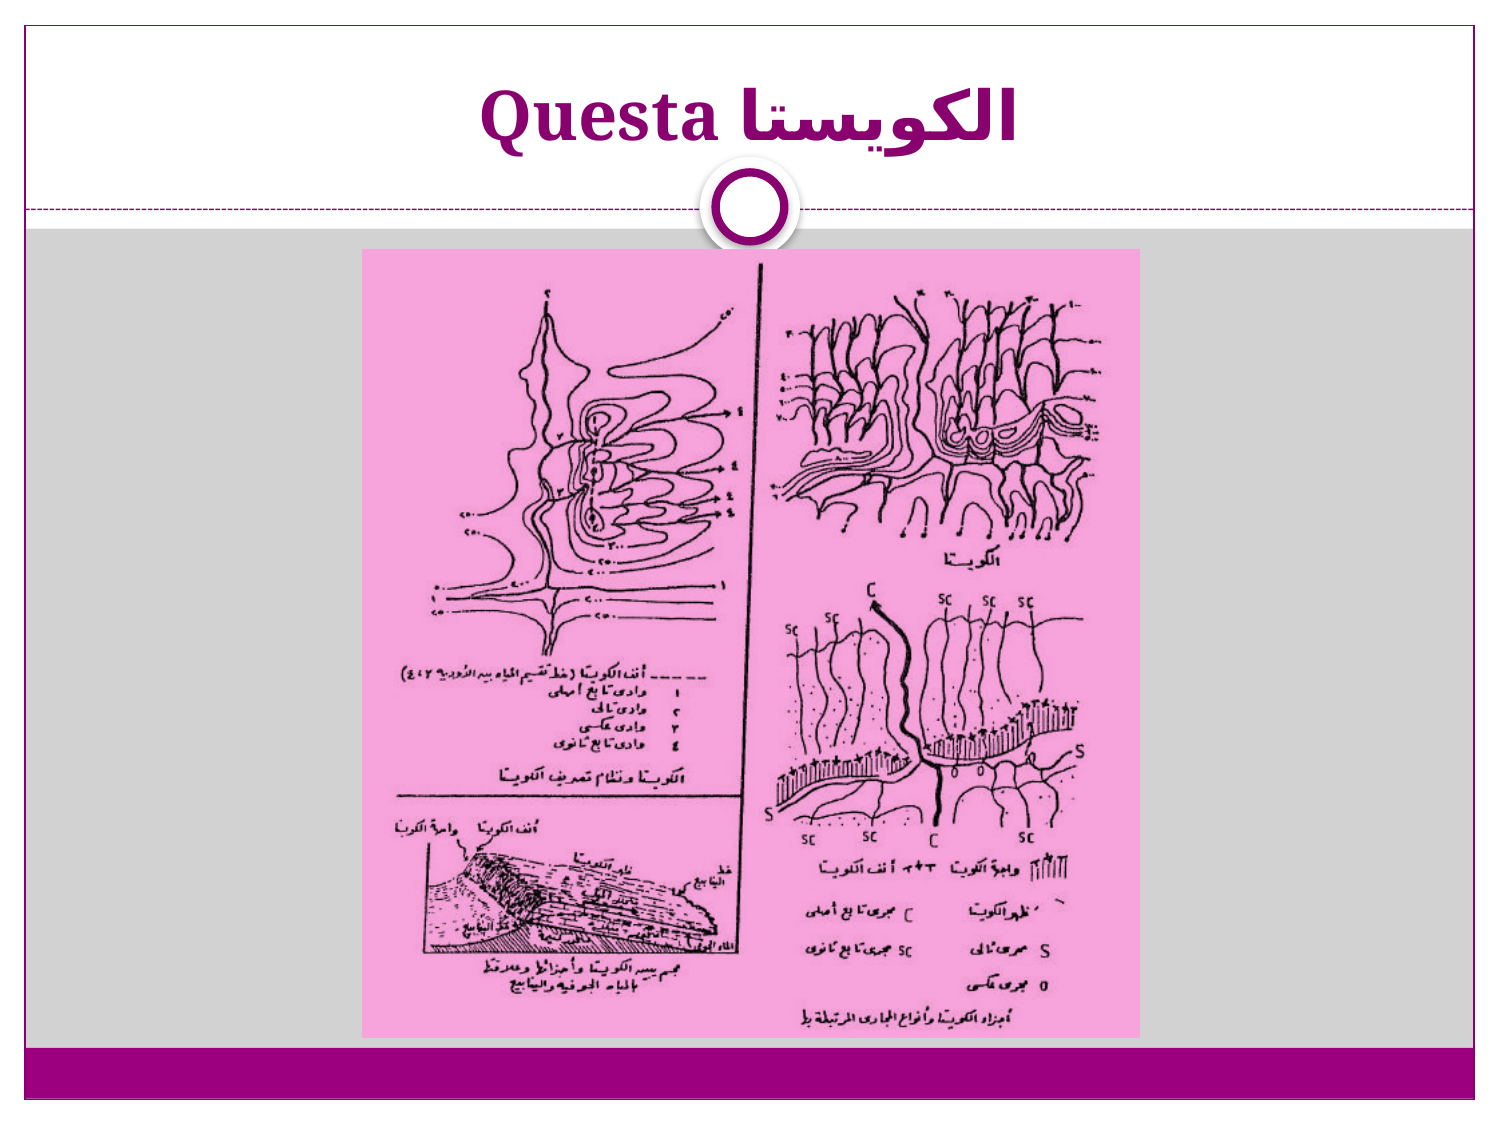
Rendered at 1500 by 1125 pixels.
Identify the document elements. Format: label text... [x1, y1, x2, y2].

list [362, 249, 1140, 1038]
title الكويستا Questa [49, 37, 1450, 162]
